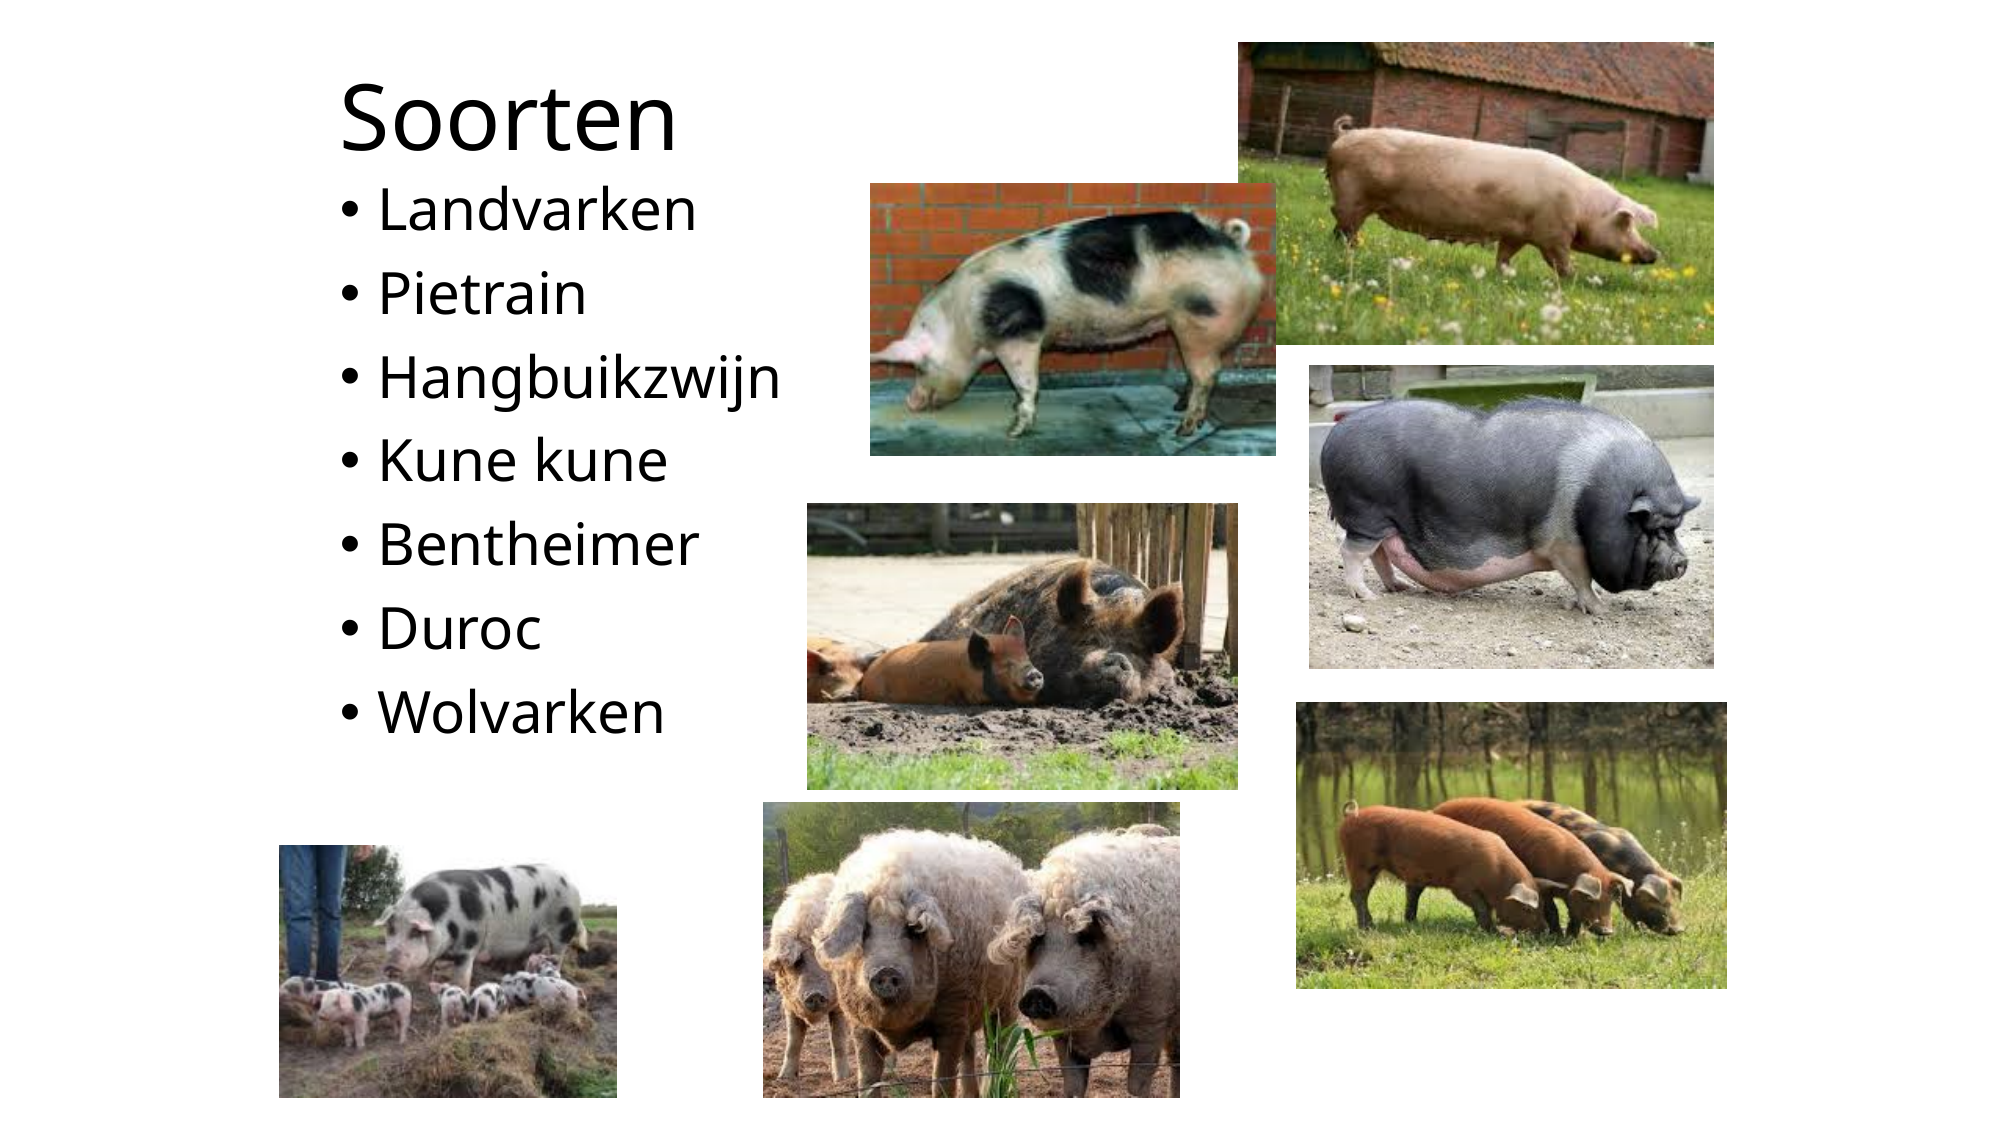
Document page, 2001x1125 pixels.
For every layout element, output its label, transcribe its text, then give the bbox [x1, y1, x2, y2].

list Landvarken Pietrain Hangbuikzwijn Kune kune Bentheimer Duroc Wolvarken [324, 172, 1675, 1005]
title Soorten [324, 45, 1238, 172]
picture [807, 503, 1238, 790]
picture [1296, 702, 1727, 989]
picture [1309, 365, 1714, 669]
picture [869, 42, 1714, 456]
picture [279, 845, 617, 1098]
picture [763, 802, 1180, 1098]
